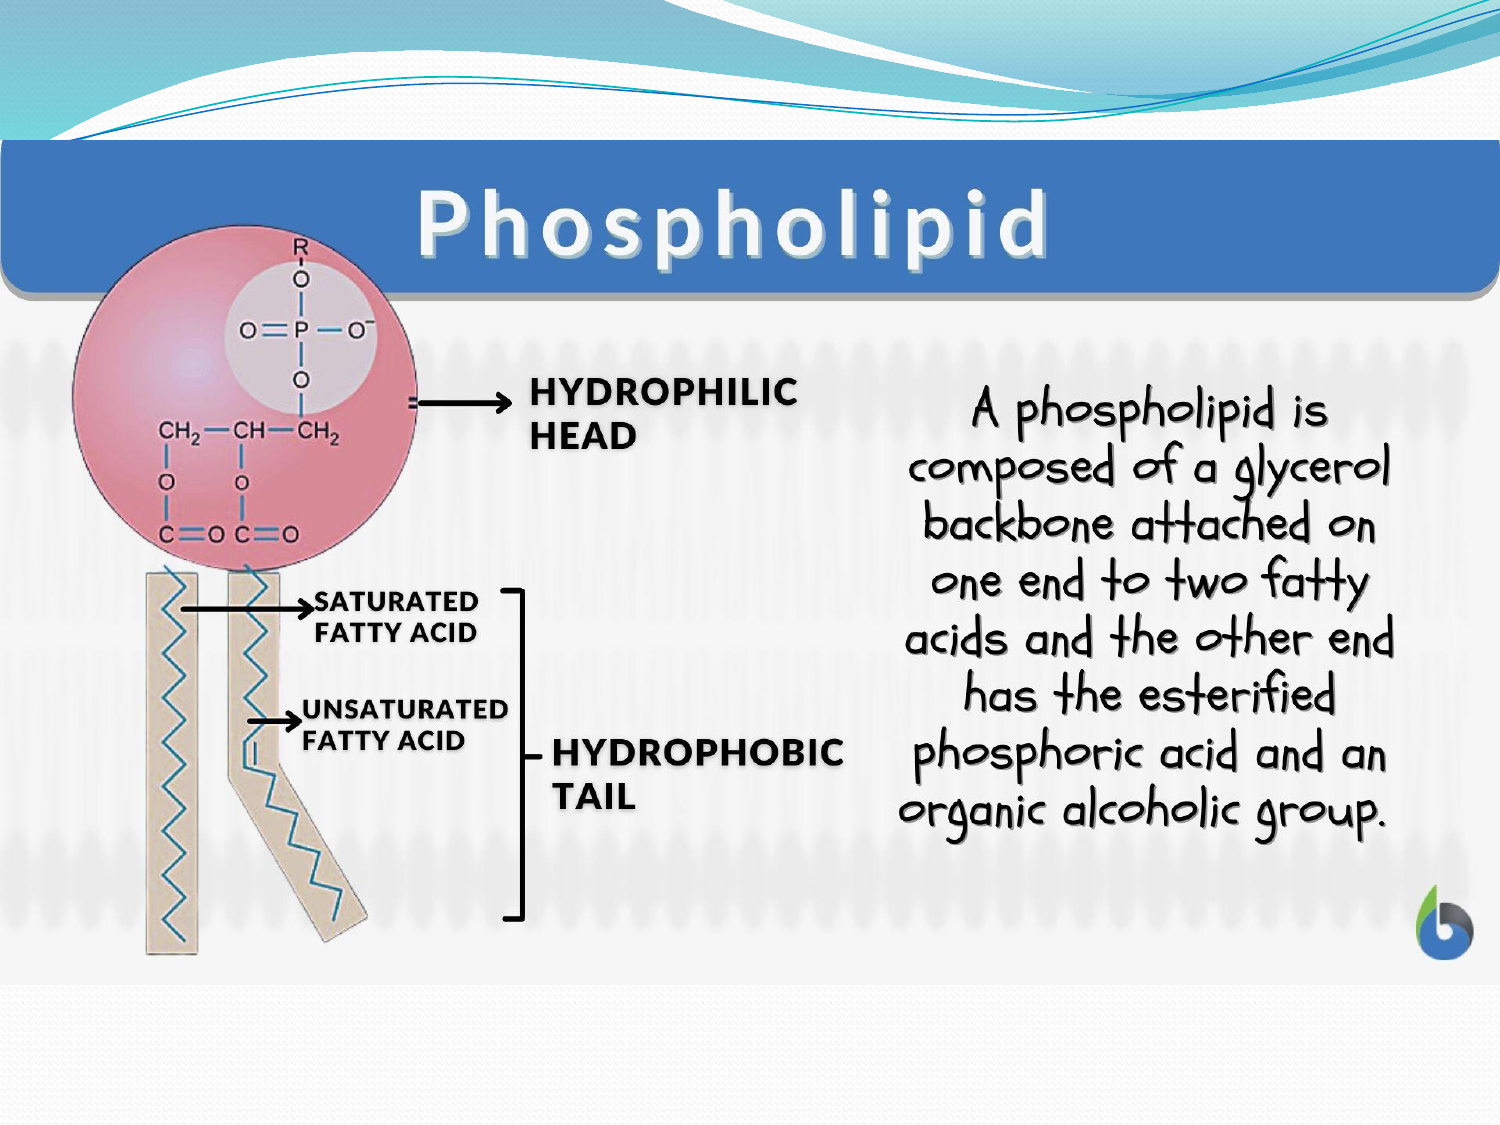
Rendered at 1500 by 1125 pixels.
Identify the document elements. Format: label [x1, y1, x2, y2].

picture [0, 140, 1500, 985]
